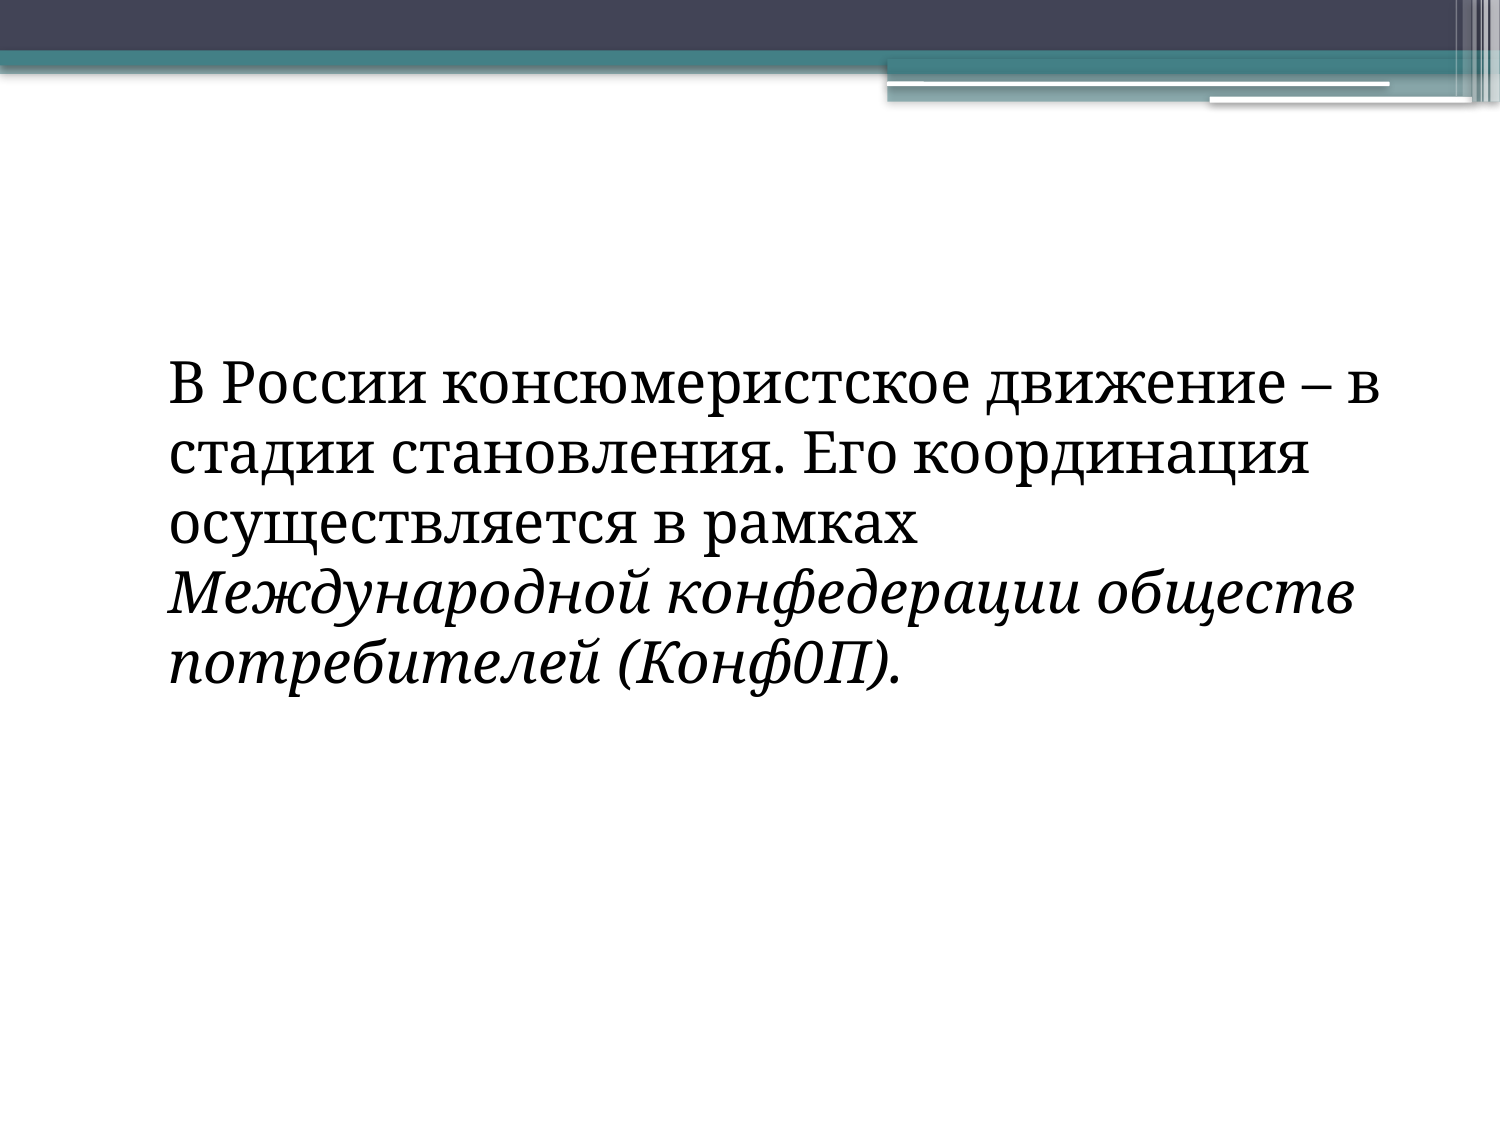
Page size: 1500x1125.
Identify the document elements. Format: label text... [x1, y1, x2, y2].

list В России консюмеристское движение – в стадии становления. Его координация осуществляется в рамках Международной конфедерации обществ потребителей (Конф0П). [135, 338, 1425, 1079]
